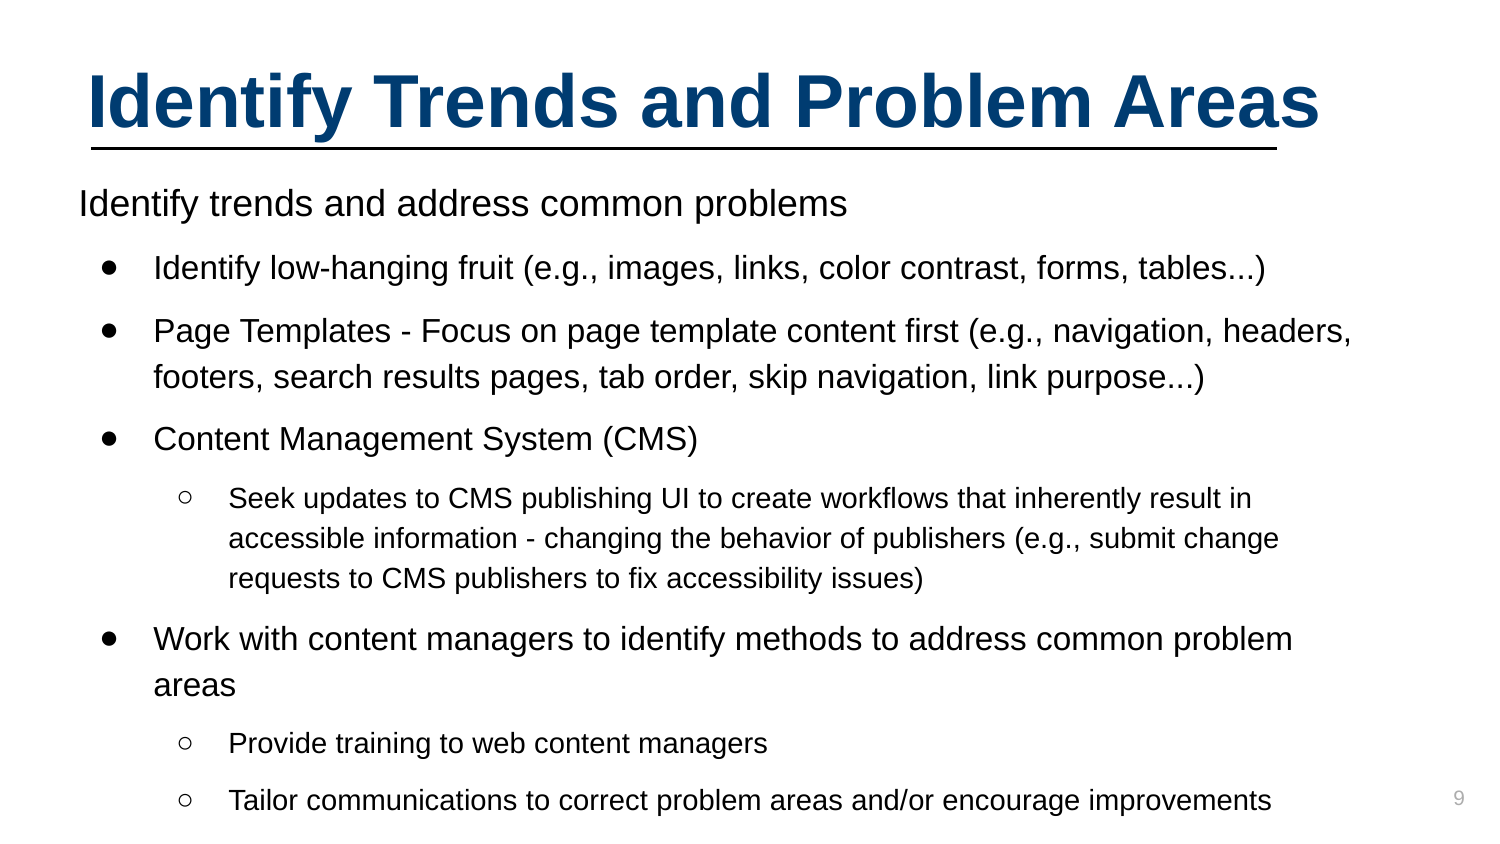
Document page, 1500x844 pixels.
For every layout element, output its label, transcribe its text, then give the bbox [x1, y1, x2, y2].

list Identify trends and address common problems Identify low-hanging fruit (e.g., images, links, color contrast, forms, tables...) Page Templates - Focus on page template content first (e.g., navigation, headers, footers, search results pages, tab order, skip navigation, link purpose...) Content Management System (CMS) Seek updates to CMS publishing UI to create workflows that inherently result in accessible information - changing the behavior of publishers (e.g., submit change requests to CMS publishers to fix accessibility issues) Work with content managers to identify methods to address common problem areas Provide training to web content managers Tailor communications to correct problem areas and/or encourage improvements [63, 157, 1382, 809]
slide_number 9 [1389, 764, 1480, 830]
title Identify Trends and Problem Areas [72, 12, 1390, 158]
